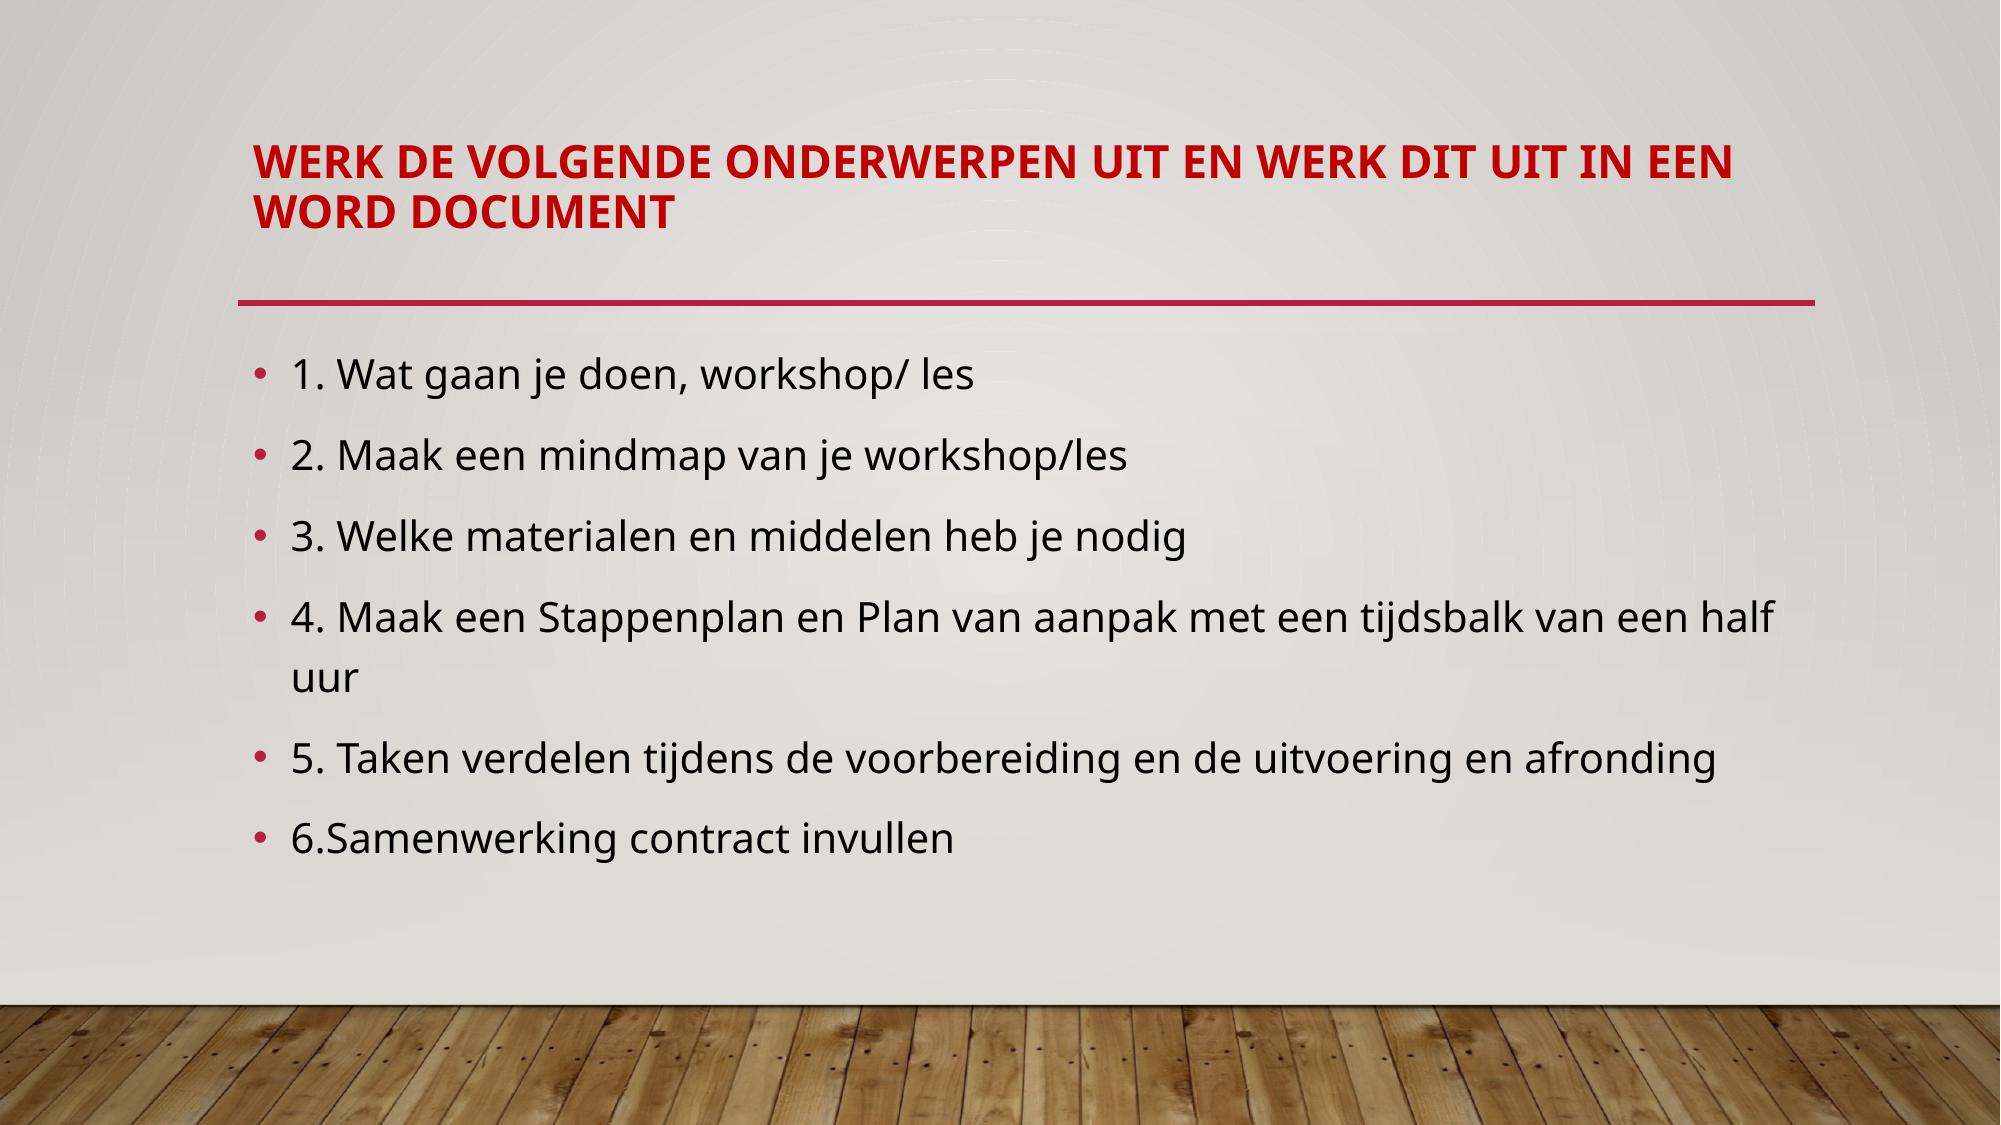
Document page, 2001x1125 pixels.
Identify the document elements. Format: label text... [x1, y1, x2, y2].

list 1. Wat gaan je doen, workshop/ les 2. Maak een mindmap van je workshop/les 3. Welke materialen en middelen heb je nodig 4. Maak een Stappenplan en Plan van aanpak met een tijdsbalk van een half uur 5. Taken verdelen tijdens de voorbereiding en de uitvoering en afronding 6.Samenwerking contract invullen [238, 330, 1814, 897]
picture [0, 1005, 2000, 1125]
title Werk de volgende onderwerpen uit en werk dit uit in een word document [238, 131, 1814, 305]
